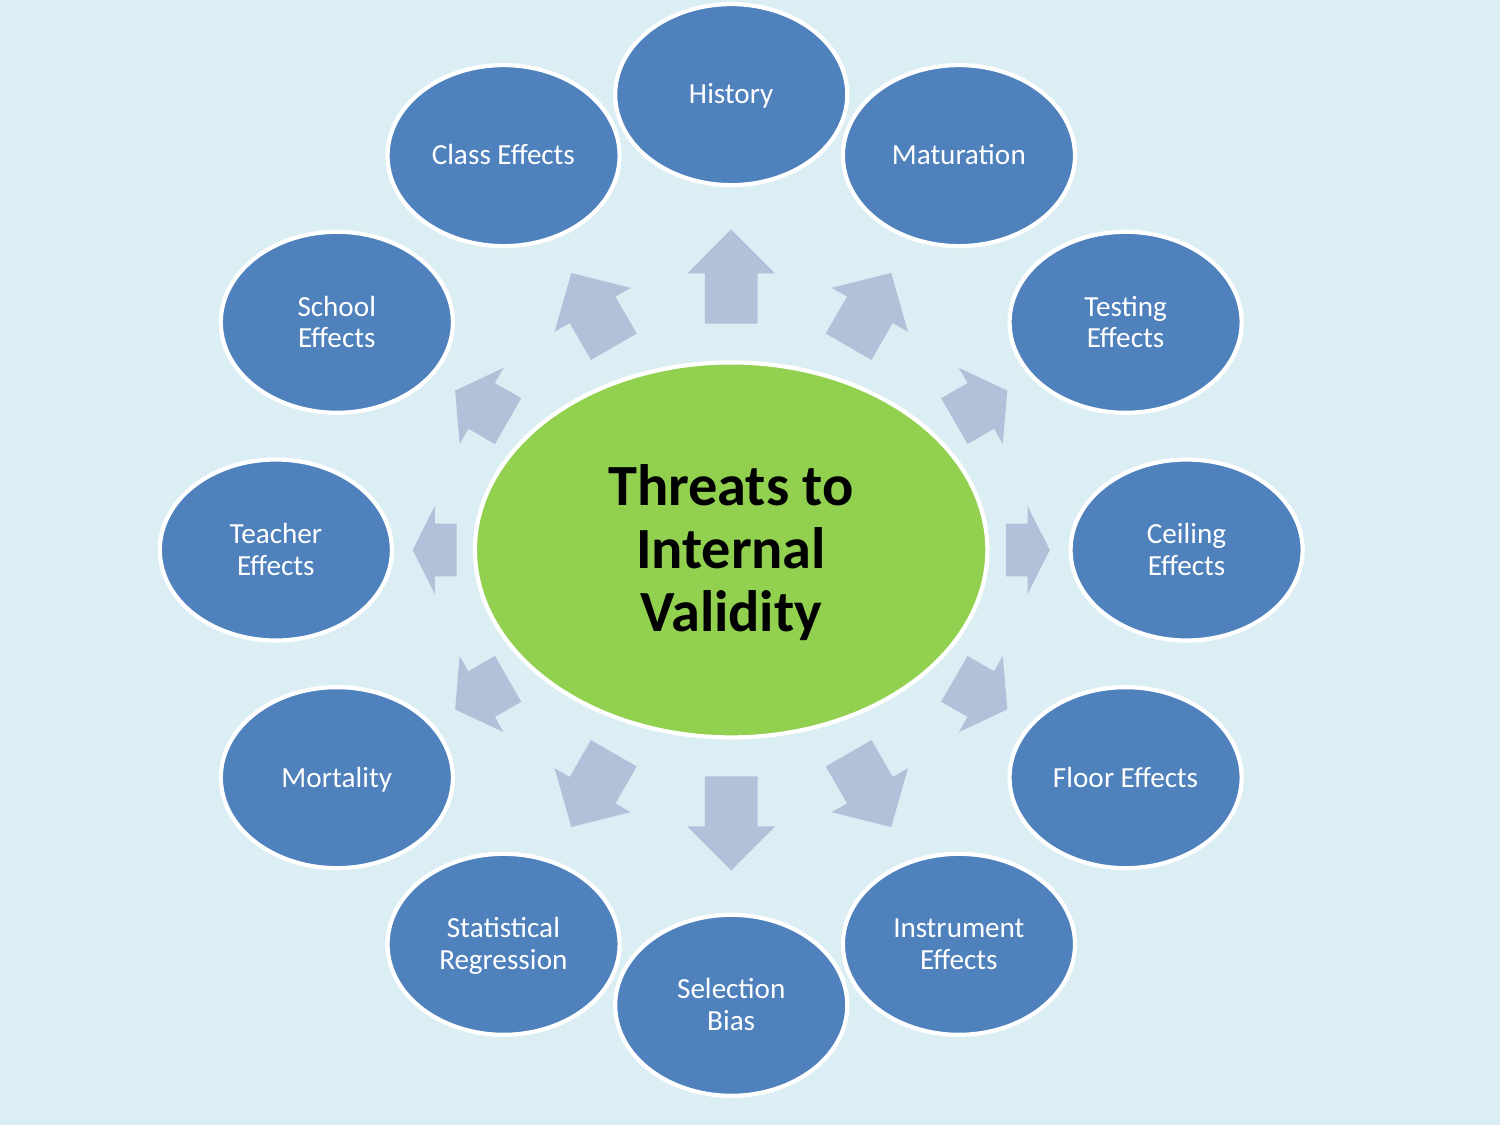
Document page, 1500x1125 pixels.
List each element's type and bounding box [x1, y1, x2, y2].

text_box [0, 0, 1463, 1101]
